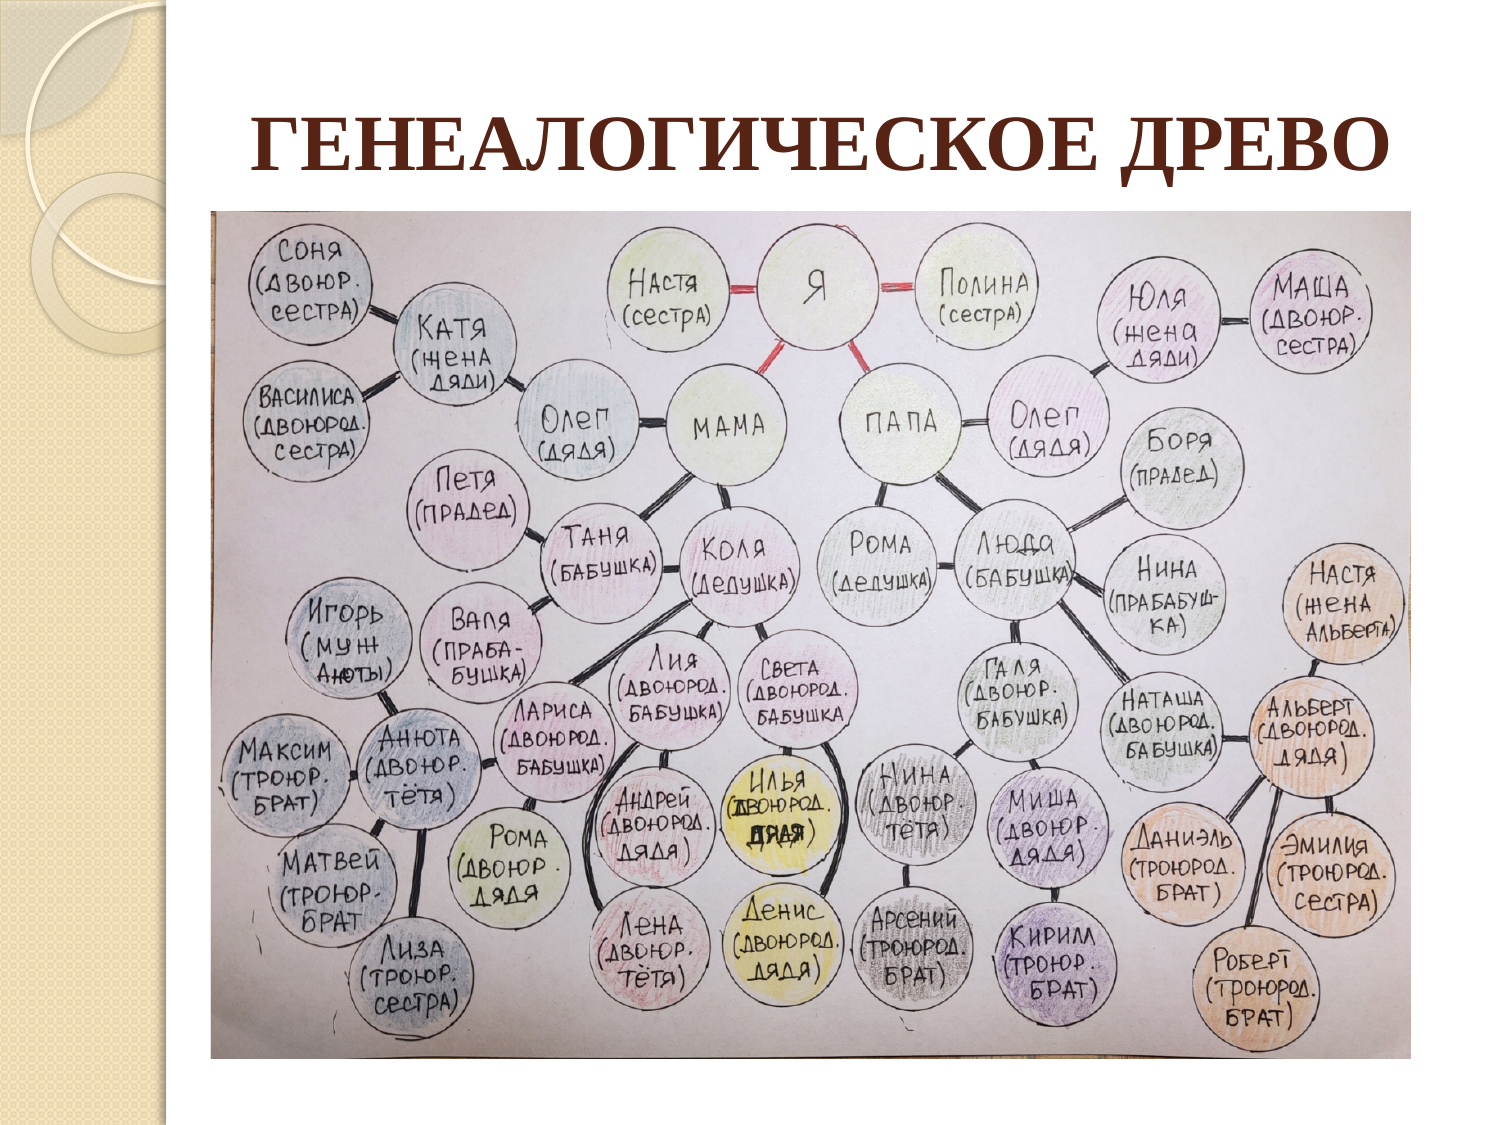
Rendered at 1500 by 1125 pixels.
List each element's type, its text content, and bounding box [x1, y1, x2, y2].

picture [212, 211, 386, 1058]
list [386, 34, 1235, 1125]
title ГЕНЕАЛОГИЧЕСКОЕ ДРЕВО [235, 45, 379, 211]
title ГЕНЕАЛОГИЧЕСКОЕ ДРЕВО [1241, 45, 1466, 233]
picture [1235, 211, 1410, 1058]
